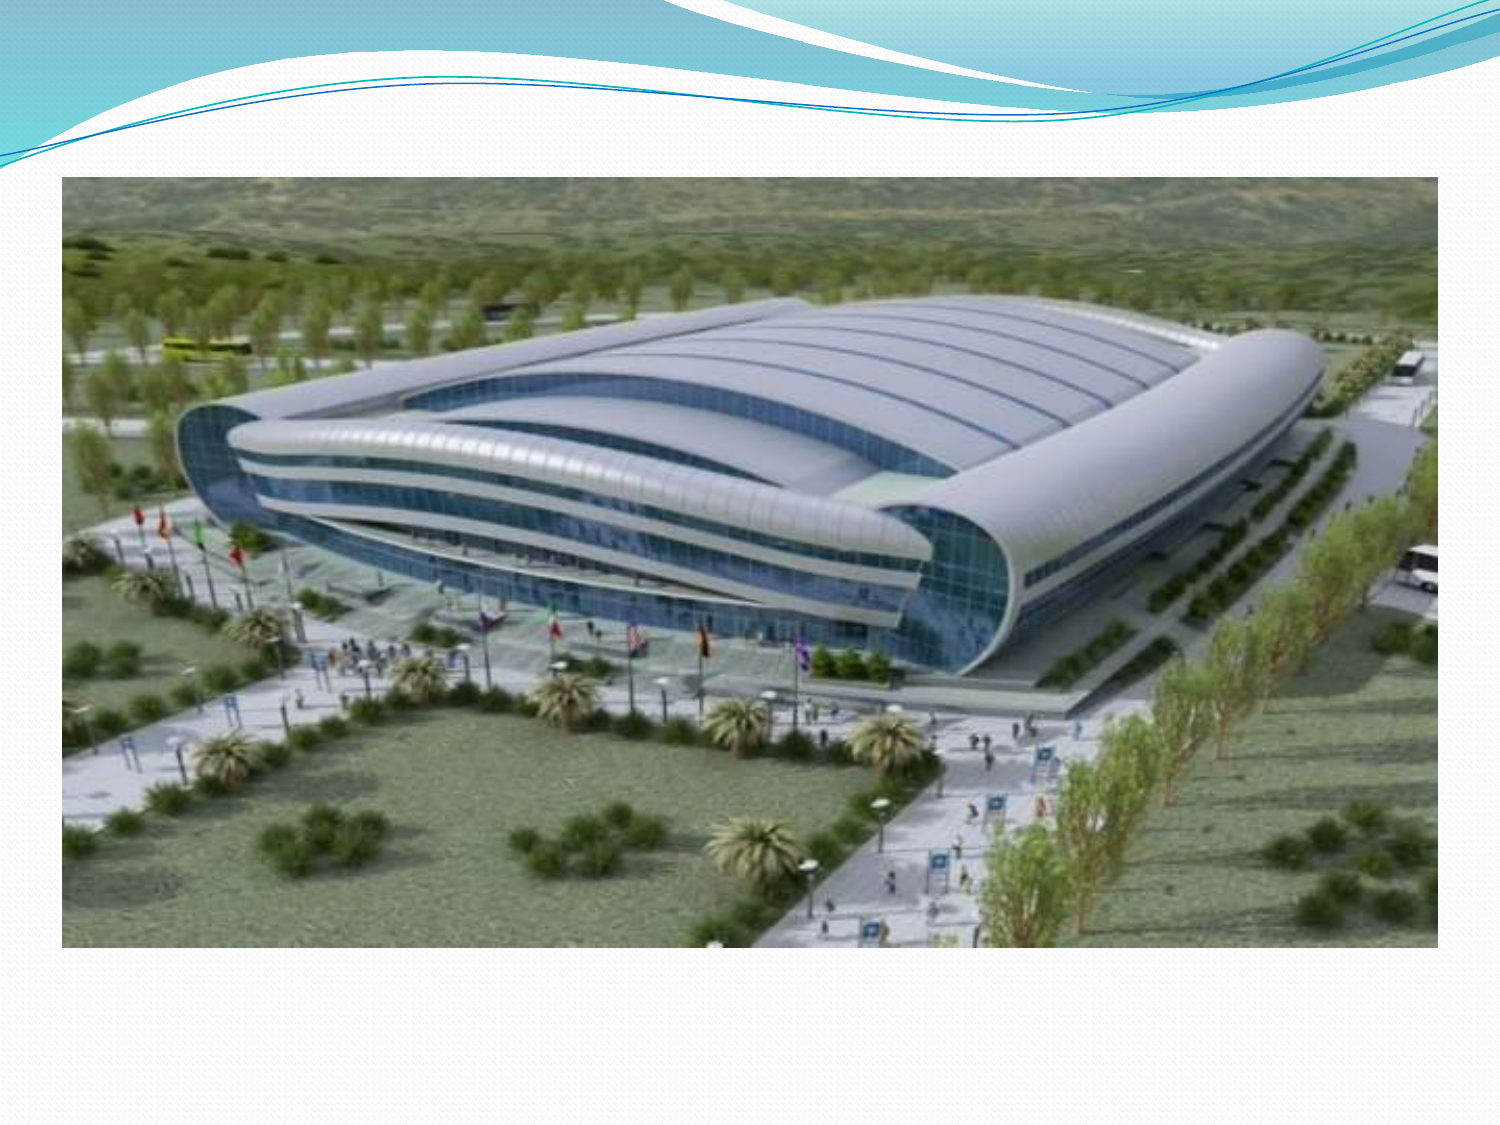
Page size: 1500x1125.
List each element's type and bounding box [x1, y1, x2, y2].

picture [62, 176, 1438, 949]
